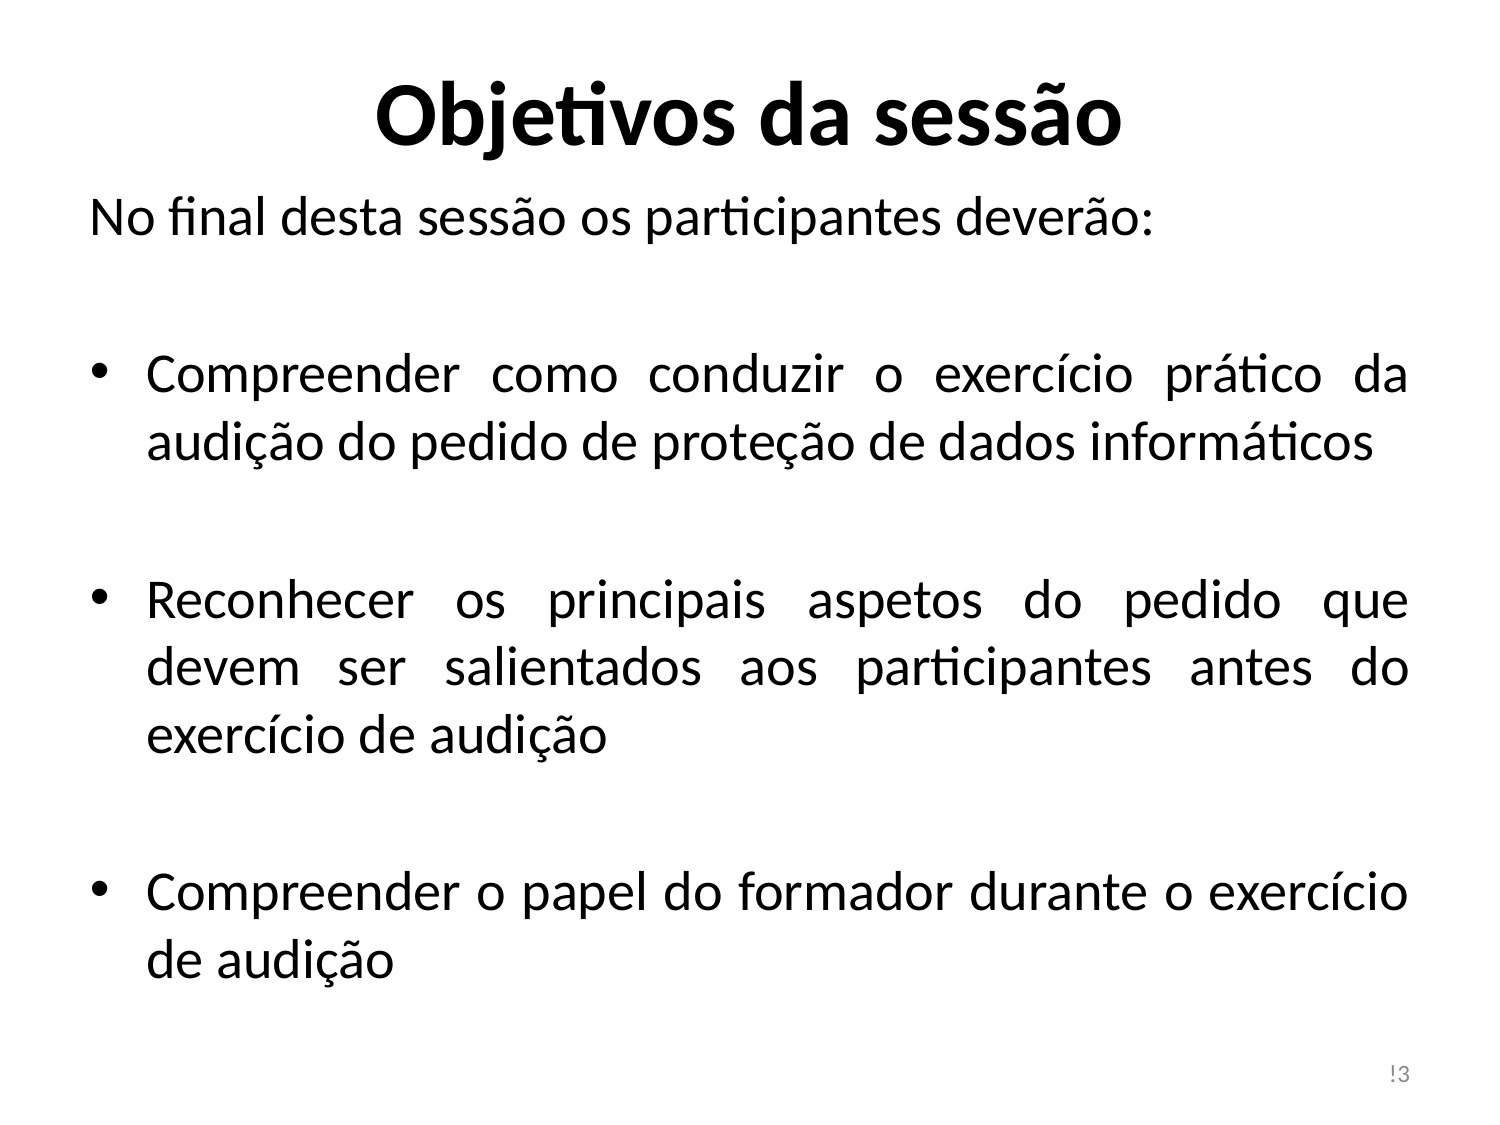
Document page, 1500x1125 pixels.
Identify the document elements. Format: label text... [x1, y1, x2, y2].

slide_number !3 [1074, 1042, 1425, 1103]
title Objetivos da sessão [75, 45, 1425, 171]
text_box No final desta sessão os participantes deverão: Compreender como conduzir o exercício prático da audição do pedido de proteção de dados informáticos Reconhecer os principais aspetos do pedido que devem ser salientados aos participantes antes do exercício de audição Compreender o papel do formador durante o exercício de audição [74, 171, 1425, 1048]
